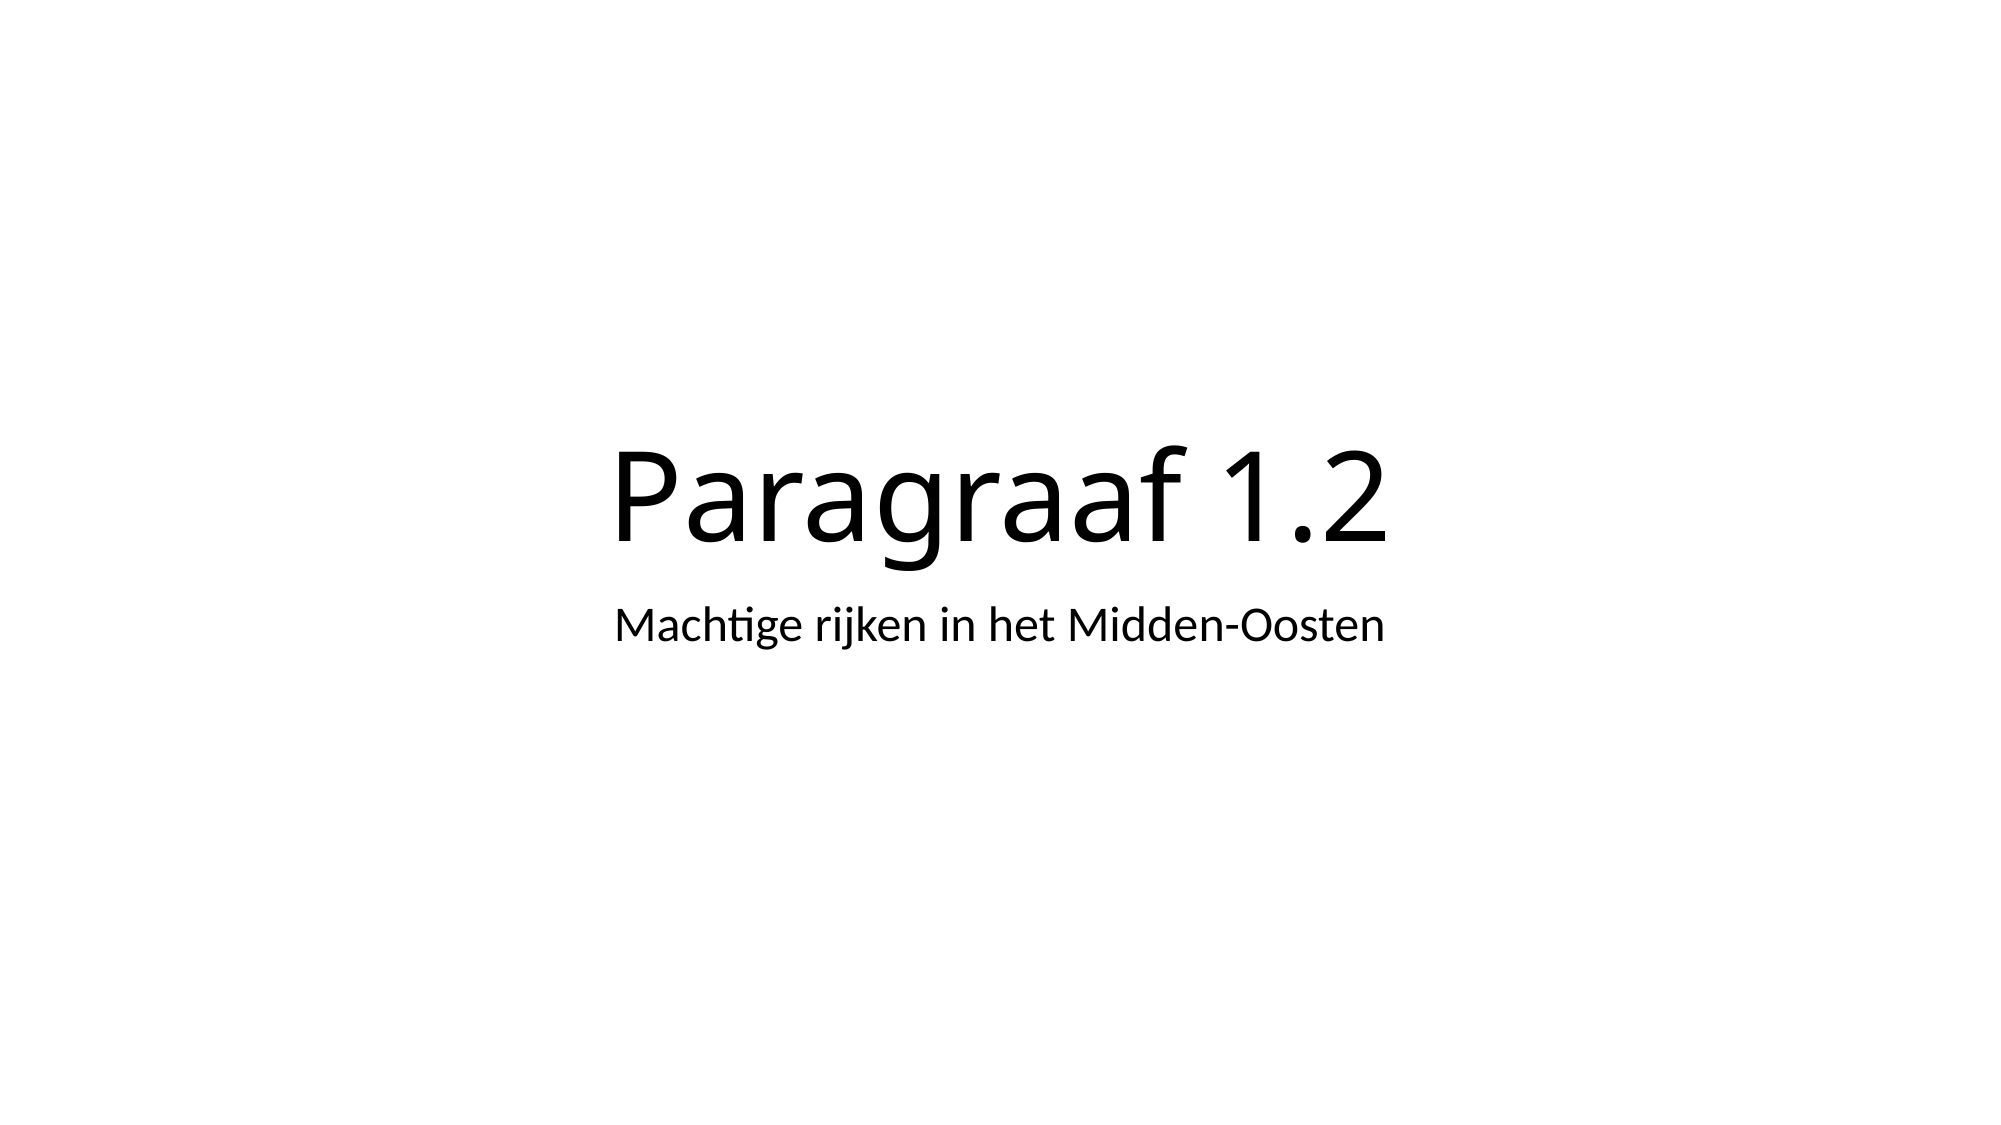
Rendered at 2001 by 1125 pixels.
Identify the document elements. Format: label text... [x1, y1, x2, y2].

title Paragraaf 1.2 [249, 184, 1750, 576]
subtitle Machtige rijken in het Midden-Oosten [249, 590, 1750, 863]
